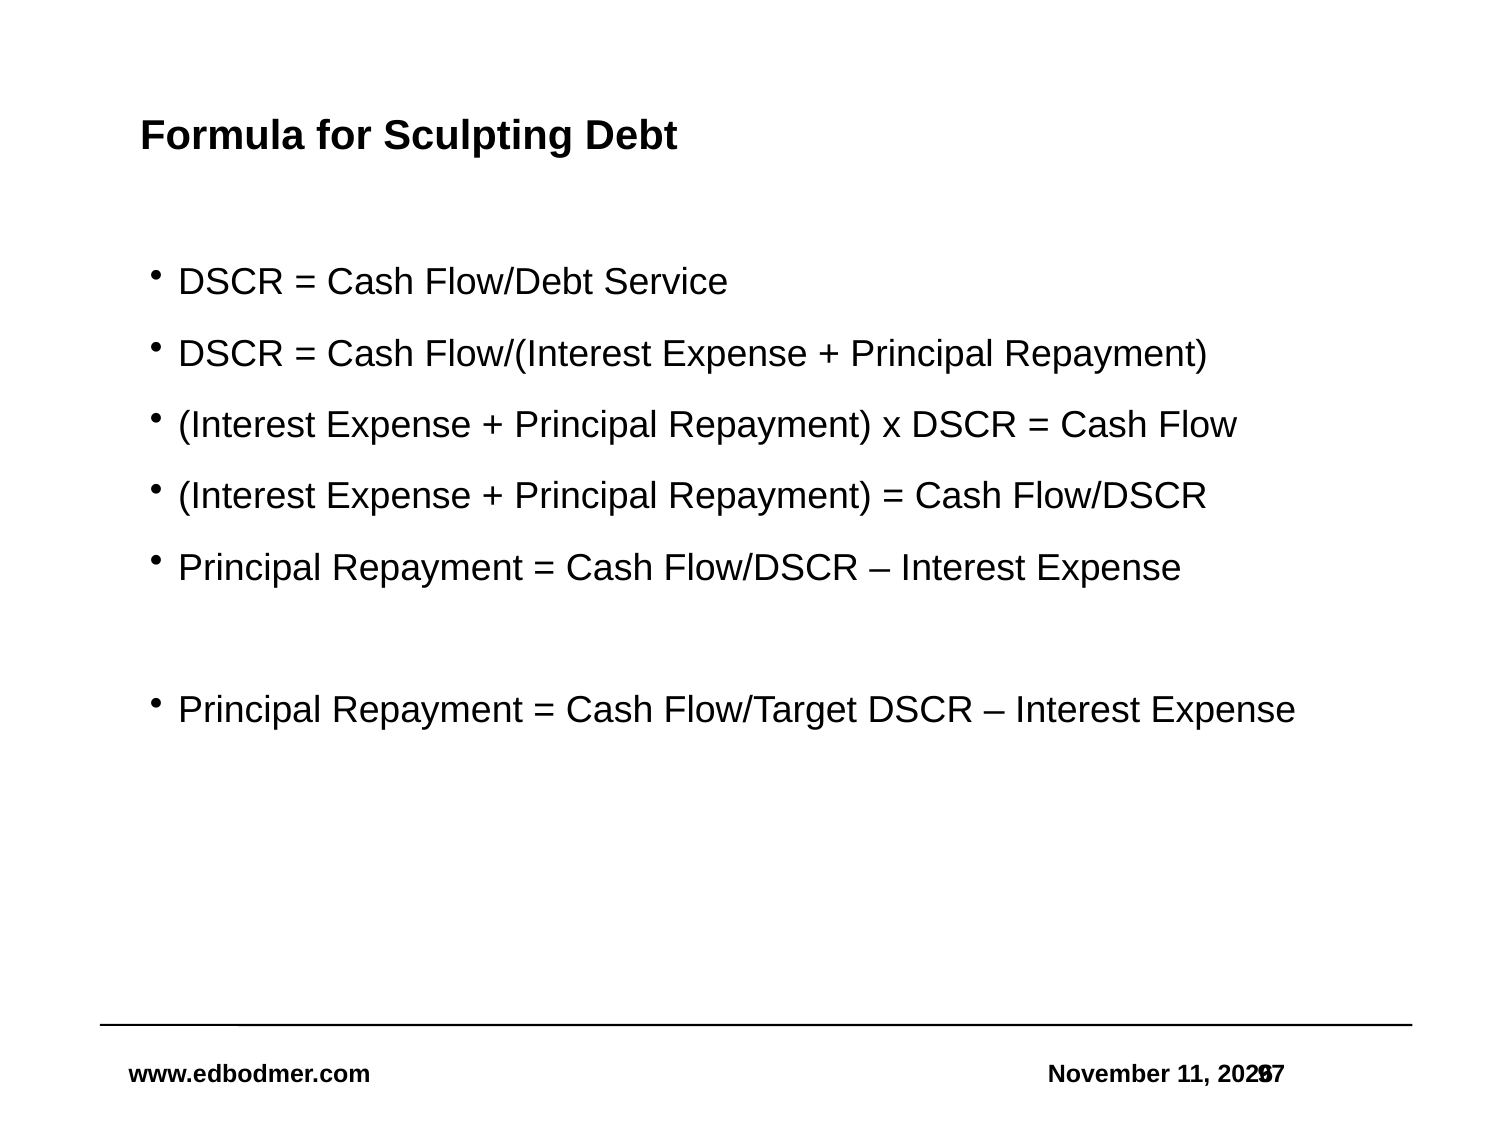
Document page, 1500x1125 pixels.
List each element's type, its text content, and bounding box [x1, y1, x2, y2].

list DSCR = Cash Flow/Debt Service DSCR = Cash Flow/(Interest Expense + Principal Repayment) (Interest Expense + Principal Repayment) x DSCR = Cash Flow (Interest Expense + Principal Repayment) = Cash Flow/DSCR Principal Repayment = Cash Flow/DSCR – Interest Expense Principal Repayment = Cash Flow/Target DSCR – Interest Expense [124, 249, 1376, 1001]
title Formula for Sculpting Debt [124, 99, 1288, 226]
